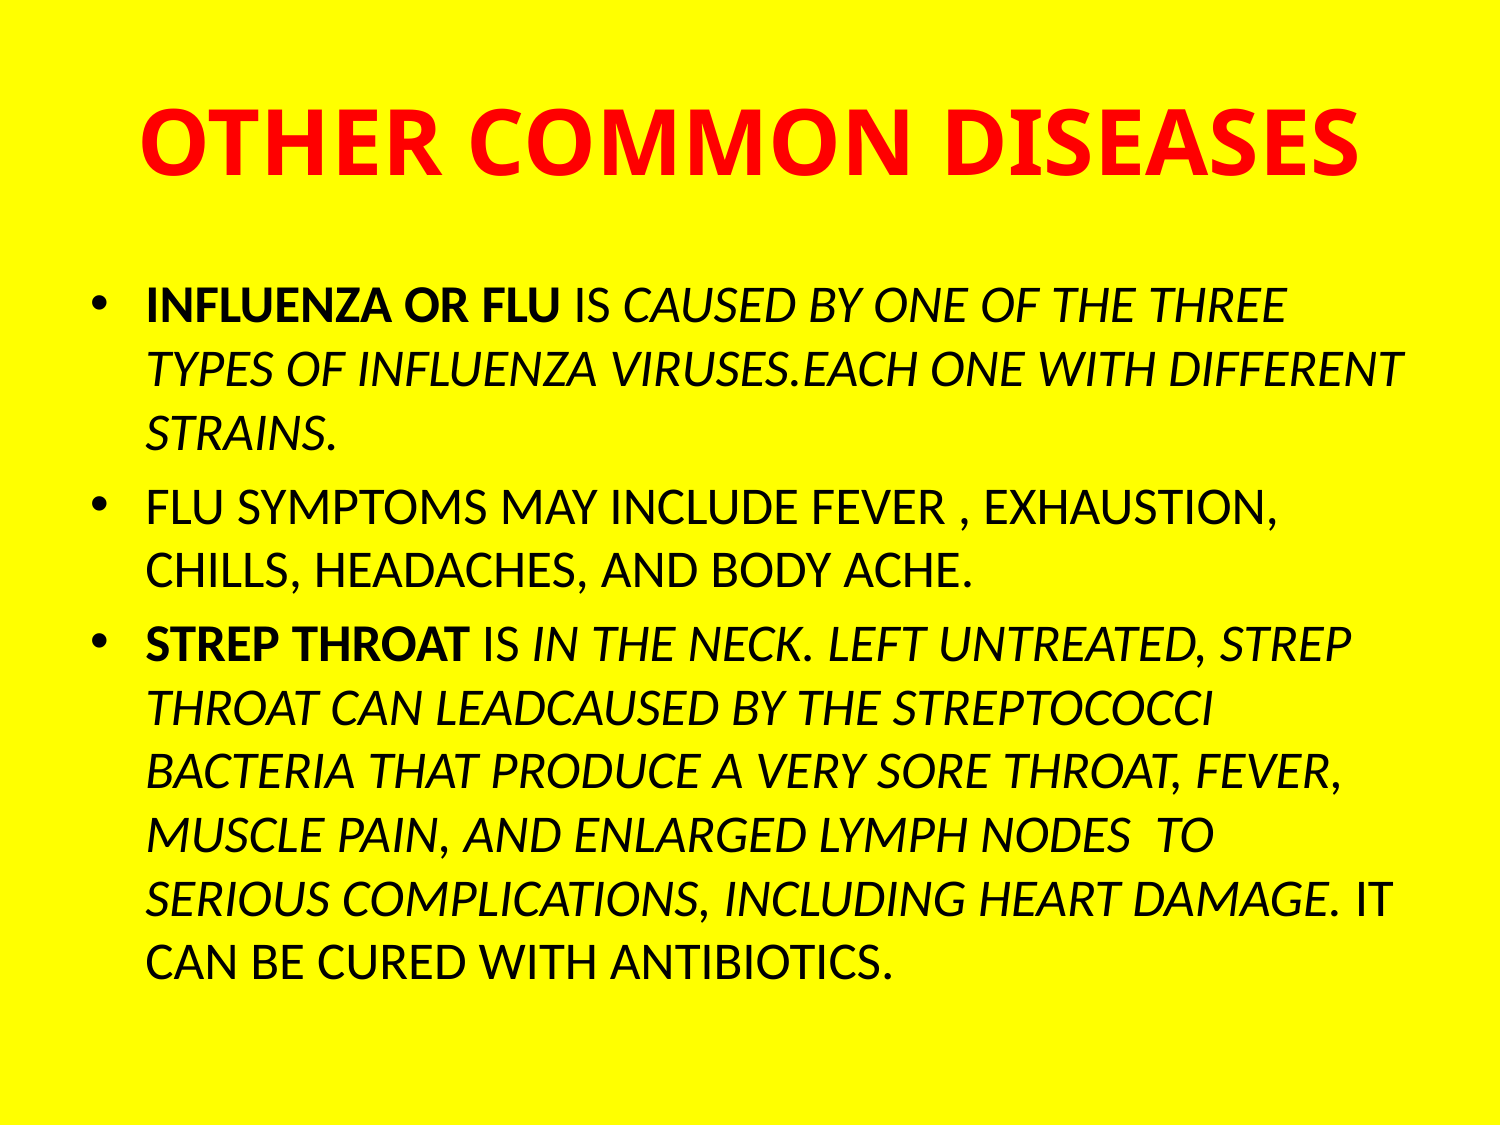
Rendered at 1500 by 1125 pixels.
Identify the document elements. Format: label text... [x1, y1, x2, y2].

list INFLUENZA OR FLU IS CAUSED BY ONE OF THE THREE TYPES OF INFLUENZA VIRUSES.EACH ONE WITH DIFFERENT STRAINS. FLU SYMPTOMS MAY INCLUDE FEVER , EXHAUSTION, CHILLS, HEADACHES, AND BODY ACHE. STREP THROAT IS IN THE NECK. LEFT UNTREATED, STREP THROAT CAN LEADCAUSED BY THE STREPTOCOCCI BACTERIA THAT PRODUCE A VERY SORE THROAT, FEVER, MUSCLE PAIN, AND ENLARGED LYMPH NODES TO SERIOUS COMPLICATIONS, INCLUDING HEART DAMAGE. IT CAN BE CURED WITH ANTIBIOTICS. [75, 262, 1425, 1005]
title OTHER COMMON DISEASES [75, 45, 1425, 233]
